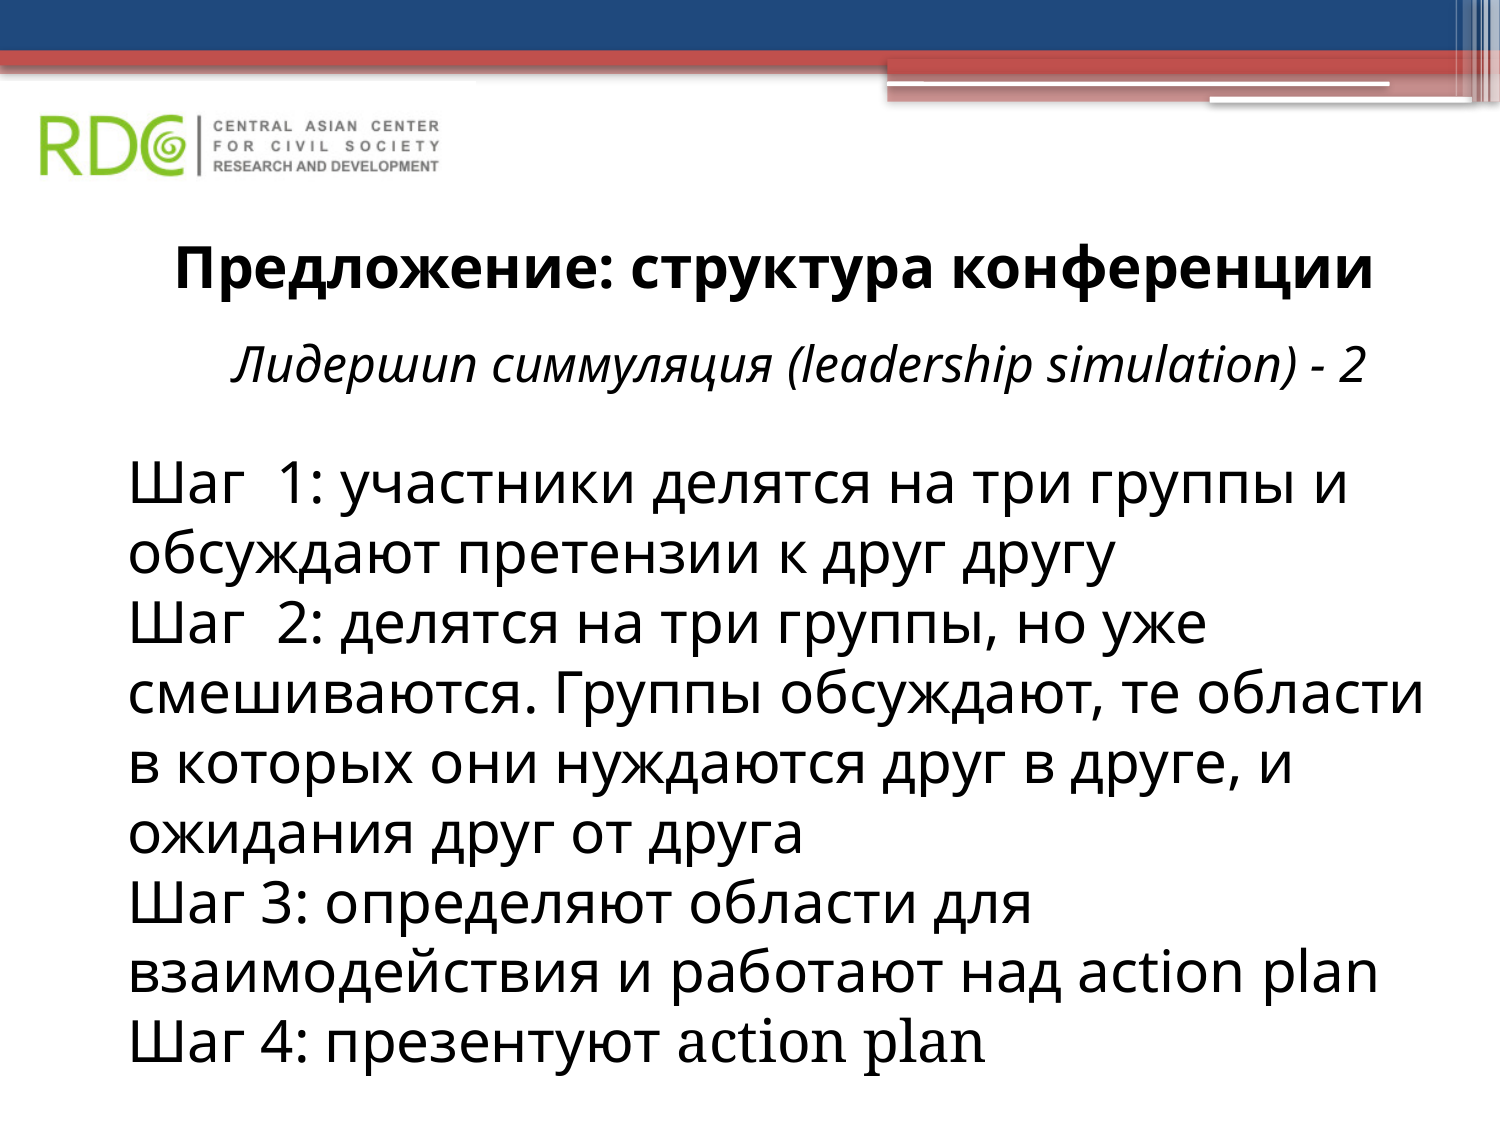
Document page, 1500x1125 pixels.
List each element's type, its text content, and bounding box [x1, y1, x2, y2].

title Предложение: структура конференции [99, 162, 1450, 368]
text_box Лидершип симмуляция (leadership simulation) - 2 [125, 312, 1475, 413]
picture [0, 81, 477, 228]
text_box Шаг 1: участники делятся на три группы и обсуждают претензии к друг другу Шаг 2: делятся на три группы, но уже смешиваются. Группы обсуждают, те области в которых они нуждаются друг в друге, и ожидания друг от друга Шаг 3: определяют области для взаимодействия и работают над action plan Шаг 4: презентуют action plan [112, 437, 1463, 968]
